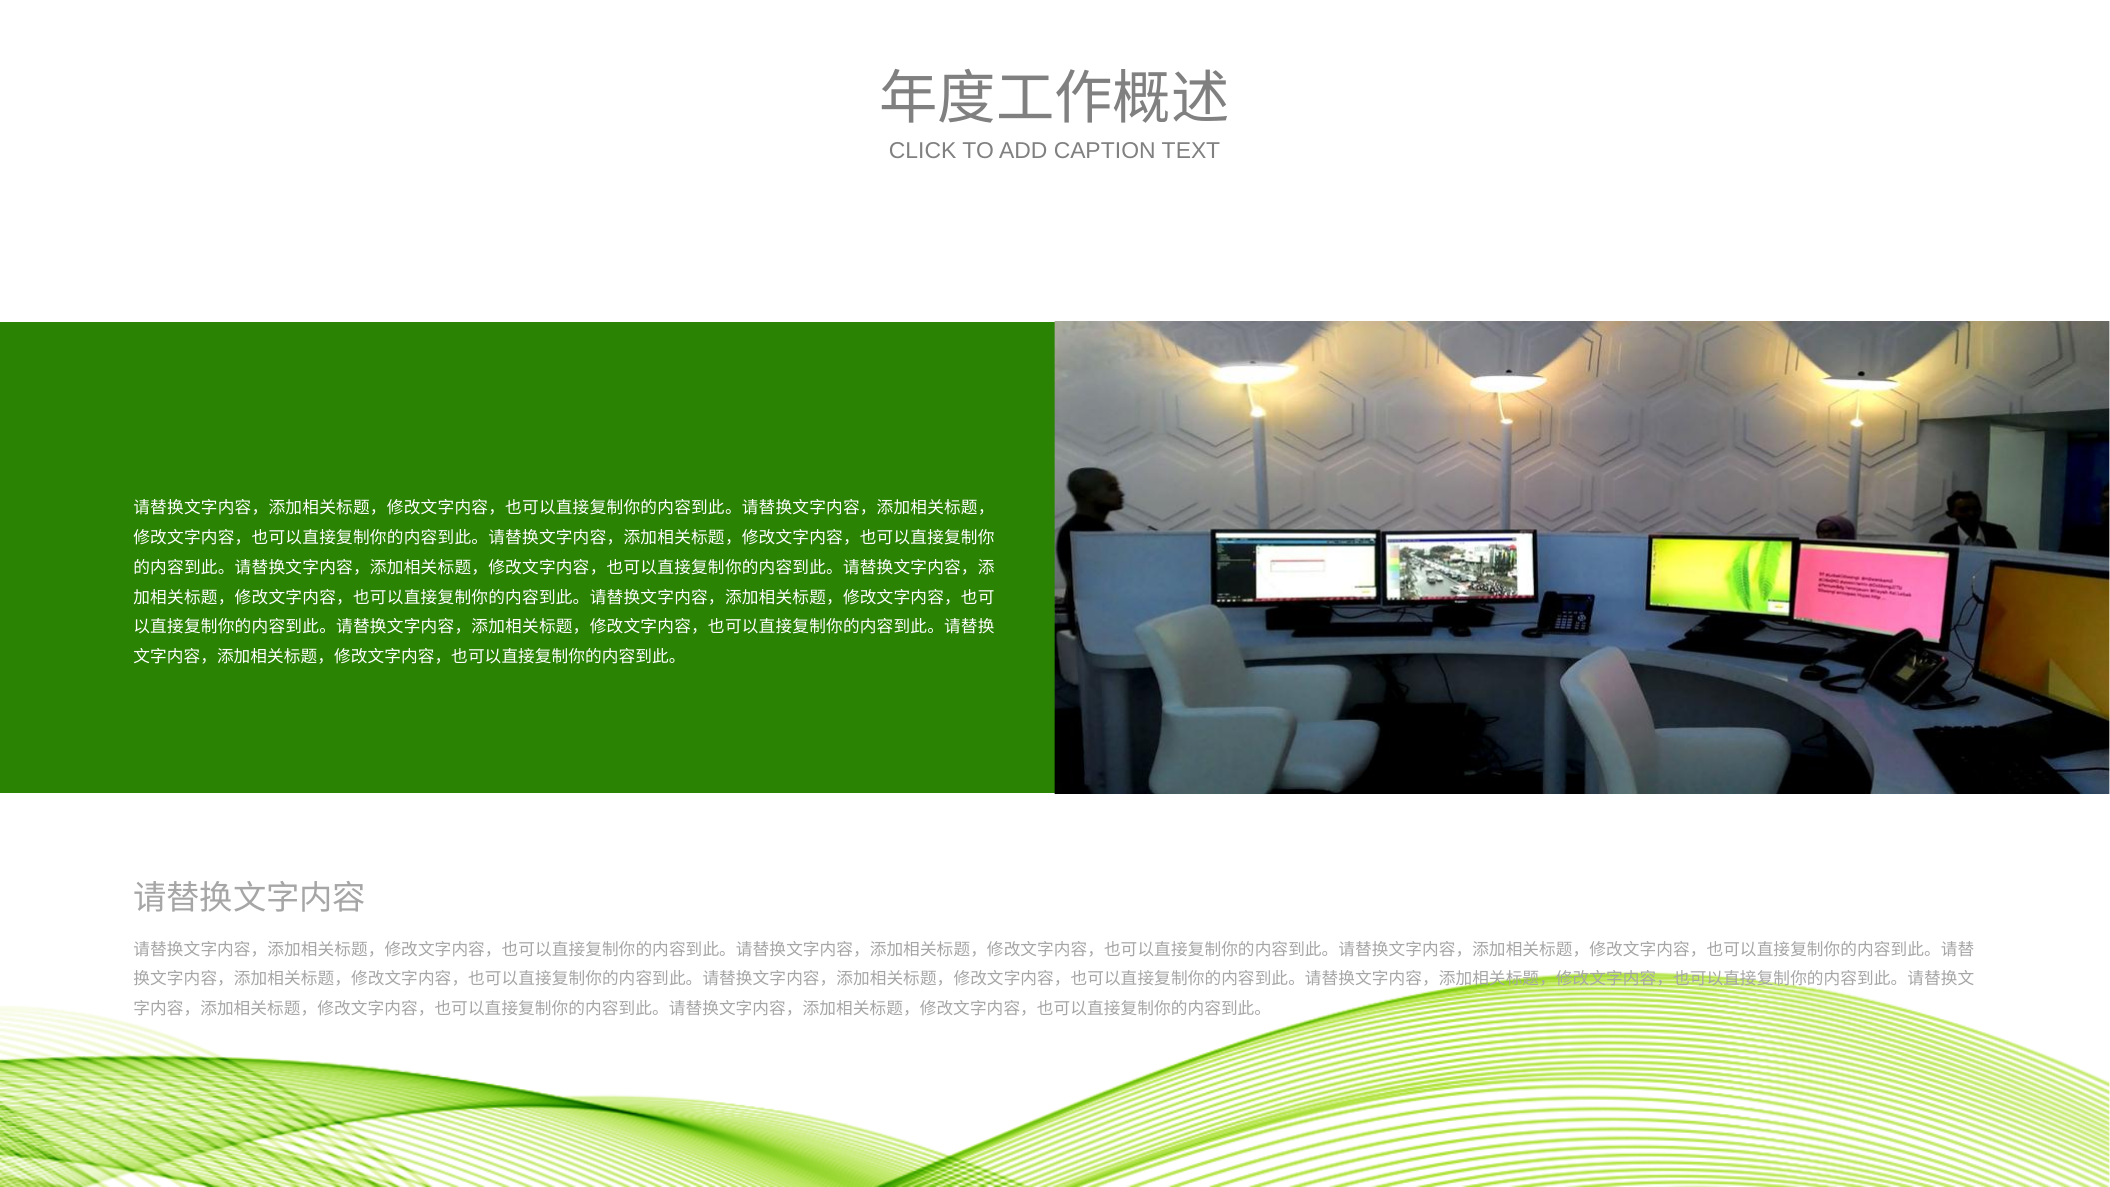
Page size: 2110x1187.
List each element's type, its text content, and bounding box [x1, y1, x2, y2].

picture [0, 794, 2110, 1187]
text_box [133, 876, 1977, 1020]
picture [0, 0, 2110, 321]
text_box 请替换文字内容，添加相关标题，修改文字内容，也可以直接复制你的内容到此。请替换文字内容，添加相关标题，修改文字内容，也可以直接复制你的内容到此。请替换文字内容，添加相关标题，修改文字内容，也可以直接复制你的内容到此。请替换文字内容，添加相关标题，修改文字内容，也可以直接复制你的内容到此。请替换文字内容，添加相关标题，修改文字内容，也可以直接复制你的内容到此。请替换文字内容，添加相关标题，修改文字内容，也可以直接复制你的内容到此。请替换文字内容，添加相关标题，修改文字内容，也可以直接复制你的内容到此。请替换文字内容，添加相关标题，修改文字内容，也可以直接复制你的内容到此。 [133, 486, 996, 667]
text_box 年度工作概述 [865, 60, 1245, 131]
text_box [1054, 321, 2110, 794]
text_box CLICK TO ADD CAPTION TEXT [865, 135, 1245, 163]
text_box [0, 321, 1054, 794]
